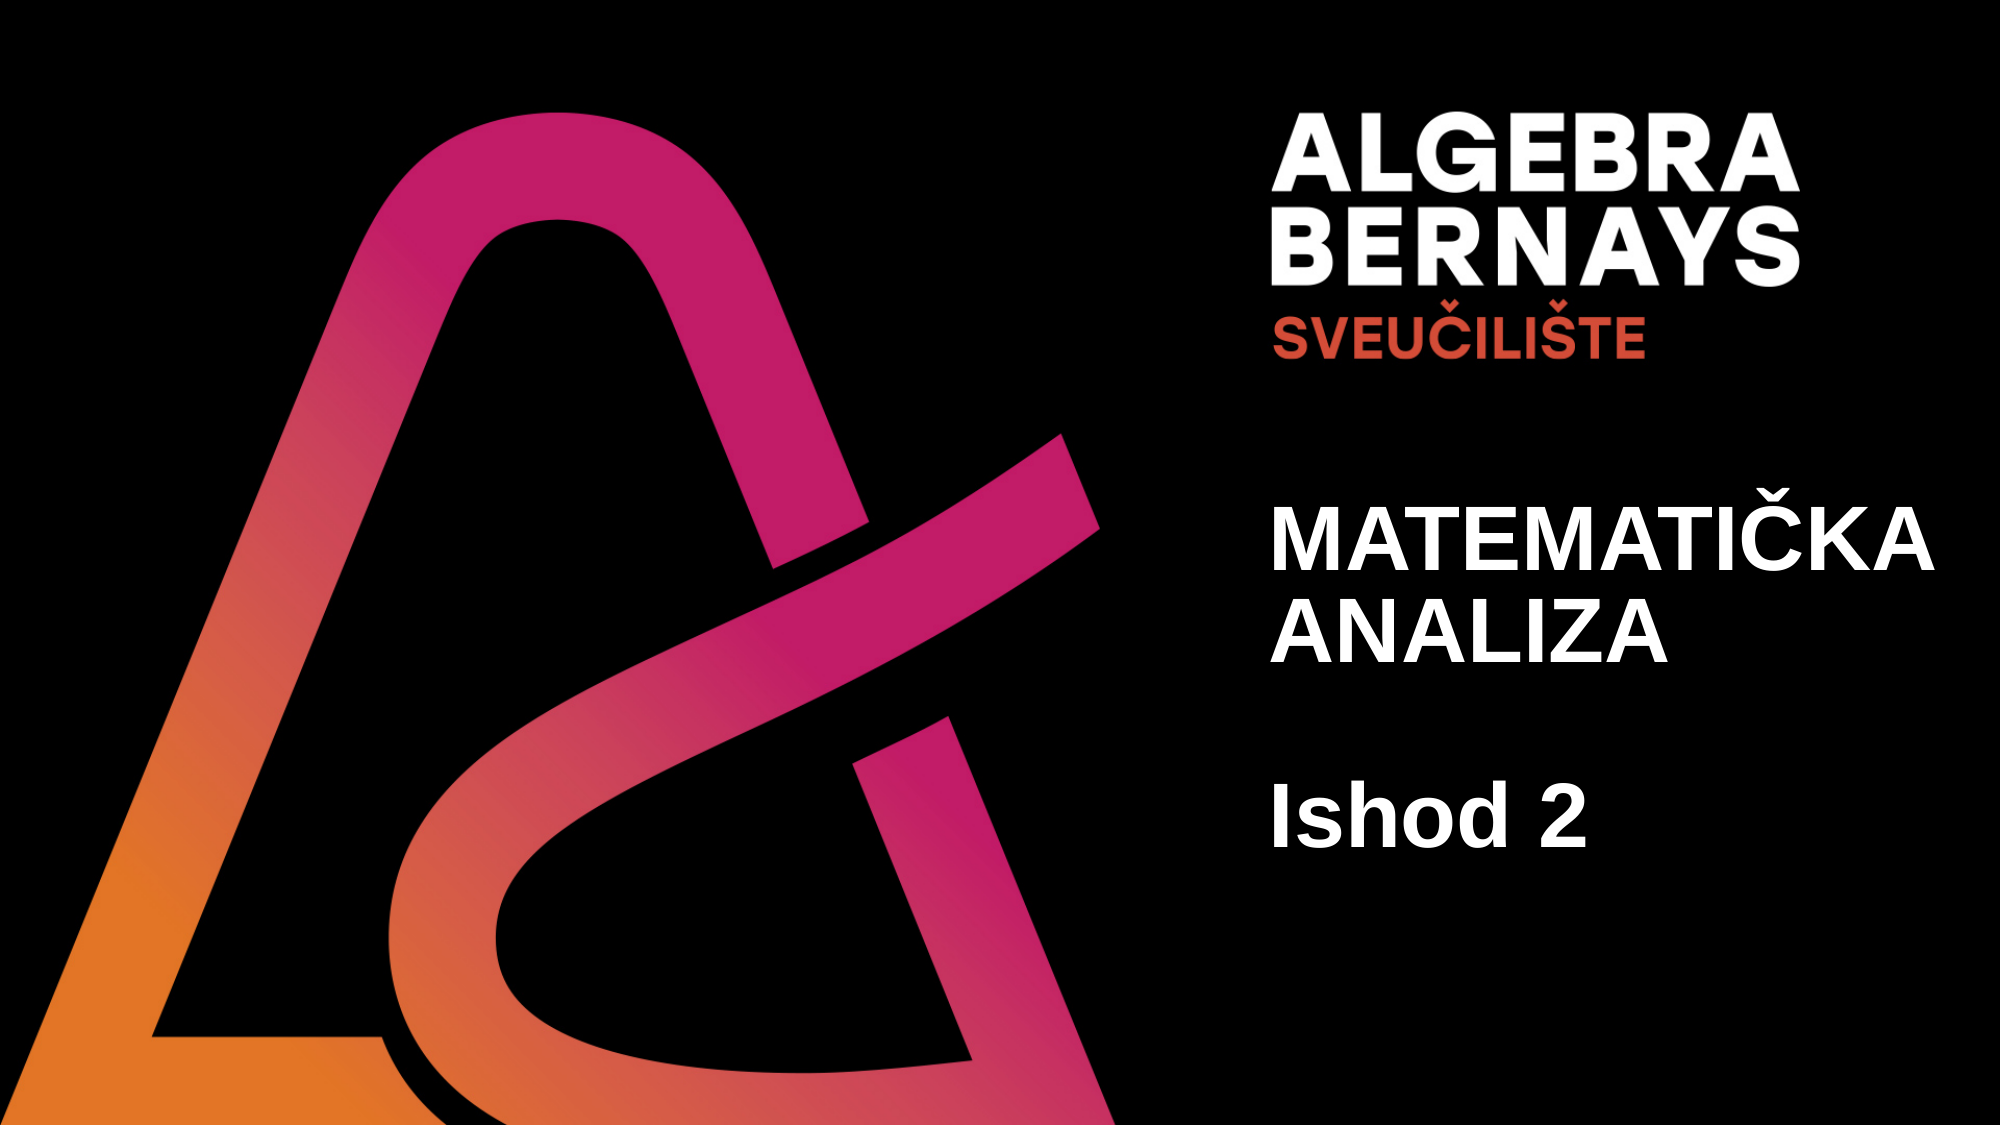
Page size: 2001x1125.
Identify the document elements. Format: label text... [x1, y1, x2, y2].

picture [0, 0, 2000, 1125]
text_box MATEMATIČKA ANALIZA Ishod 2 [1253, 489, 2000, 952]
